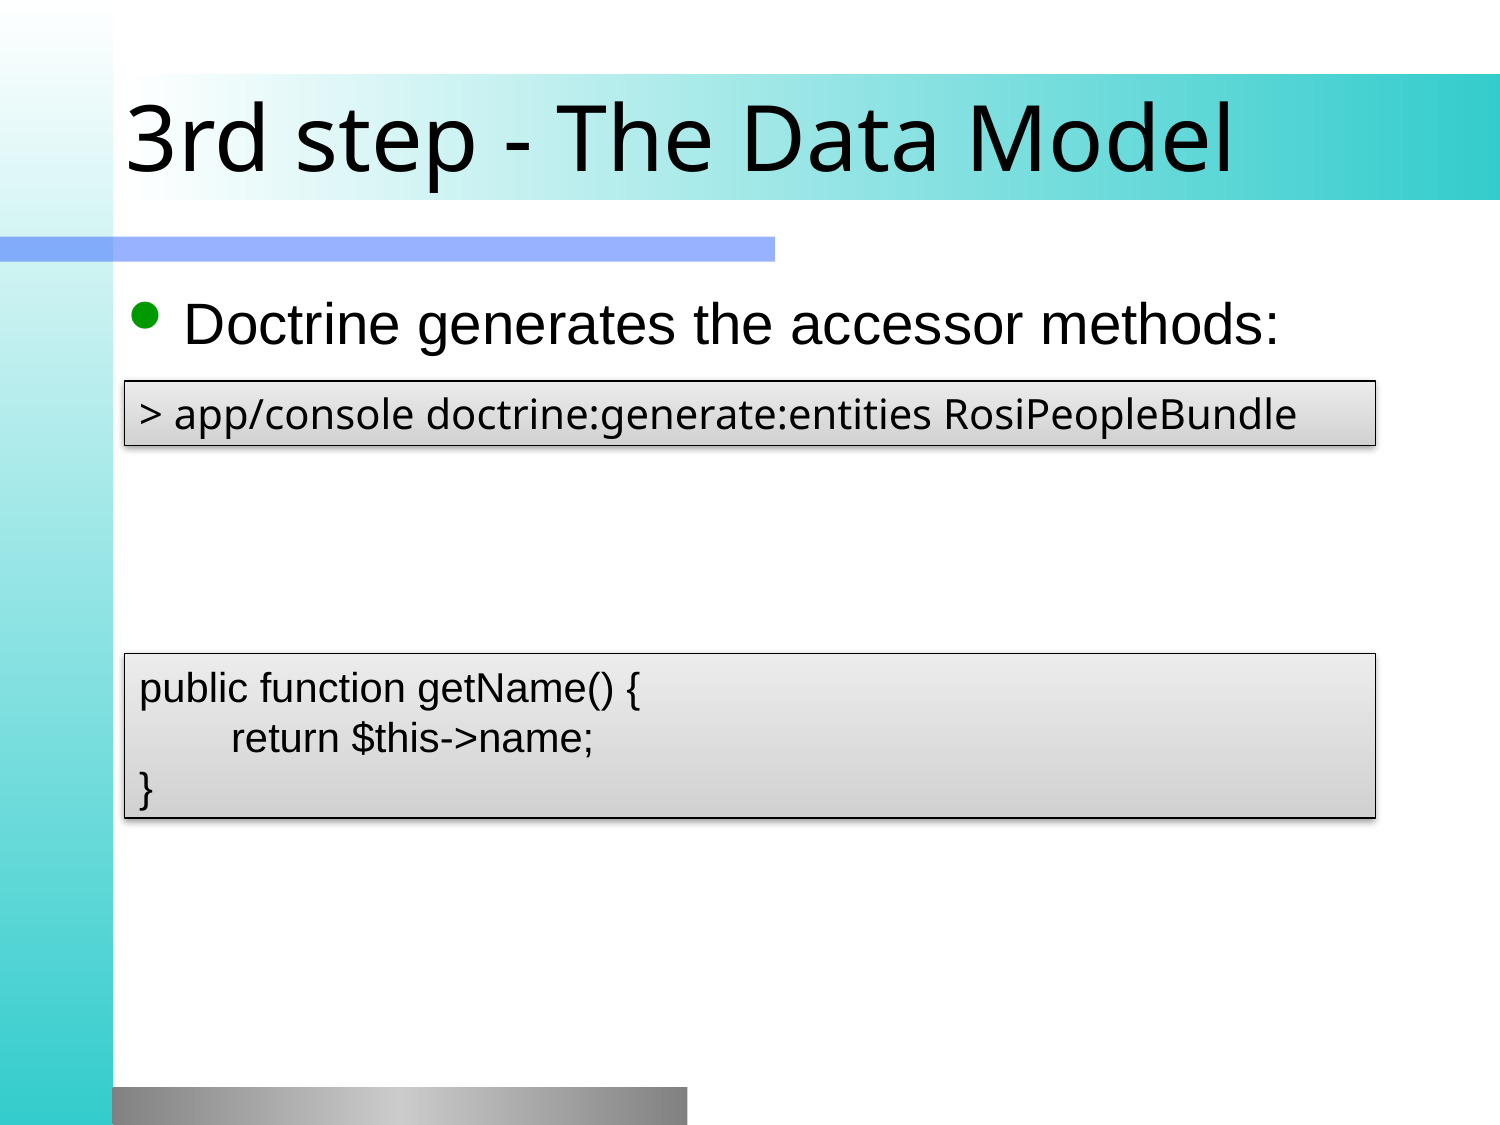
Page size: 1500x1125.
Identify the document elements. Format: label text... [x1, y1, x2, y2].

text_box > app/console doctrine:generate:entities RosiPeopleBundle [124, 380, 1376, 446]
text_box public function getName() { return $this->name; } [124, 653, 1376, 819]
title 3rd step - The Data Model [110, 40, 1386, 229]
list Doctrine generates the accessor methods: [112, 278, 1473, 1073]
